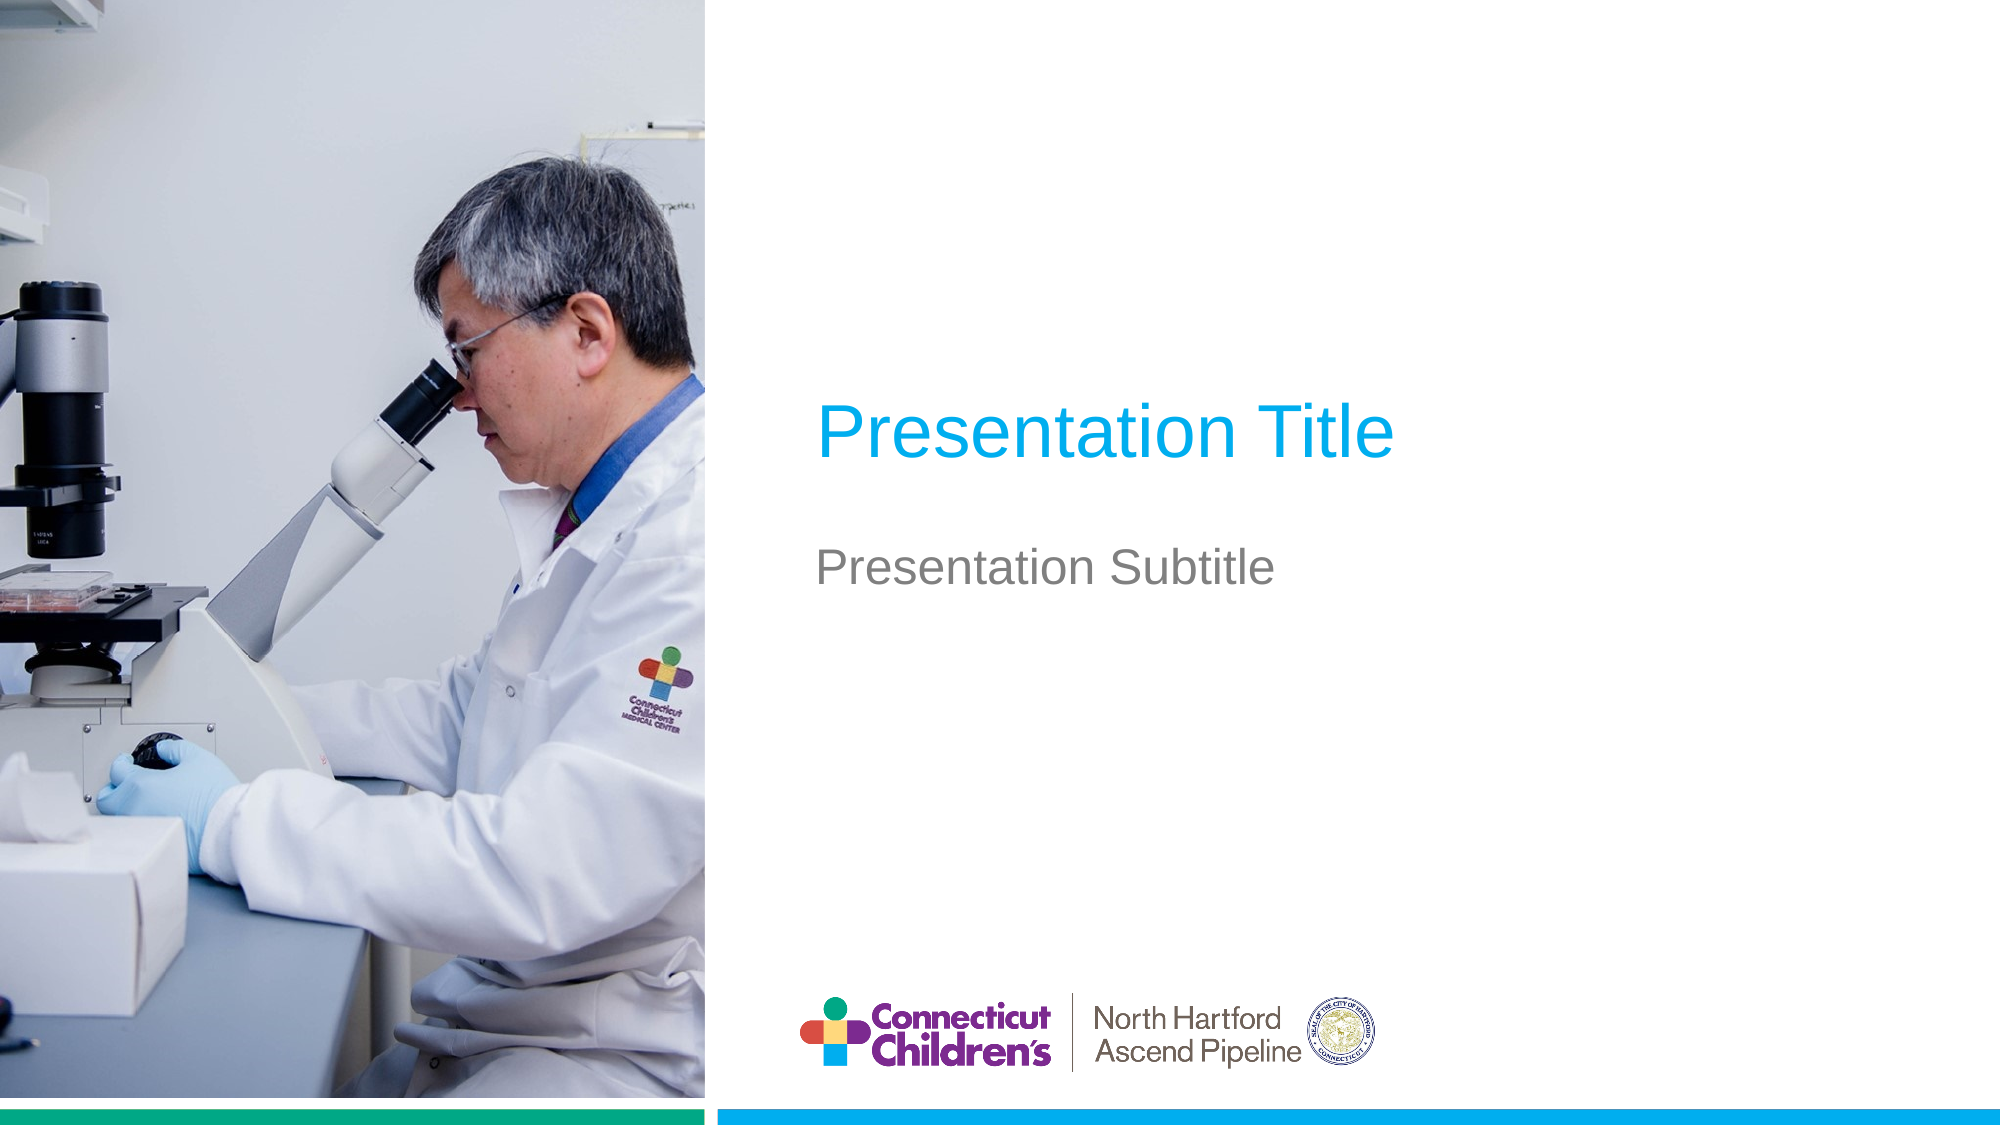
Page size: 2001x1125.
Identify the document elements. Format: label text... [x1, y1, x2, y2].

picture [800, 993, 1375, 1072]
title Presentation Title [800, 228, 1905, 488]
picture [0, 0, 705, 1098]
subtitle Presentation Subtitle [800, 531, 1905, 912]
